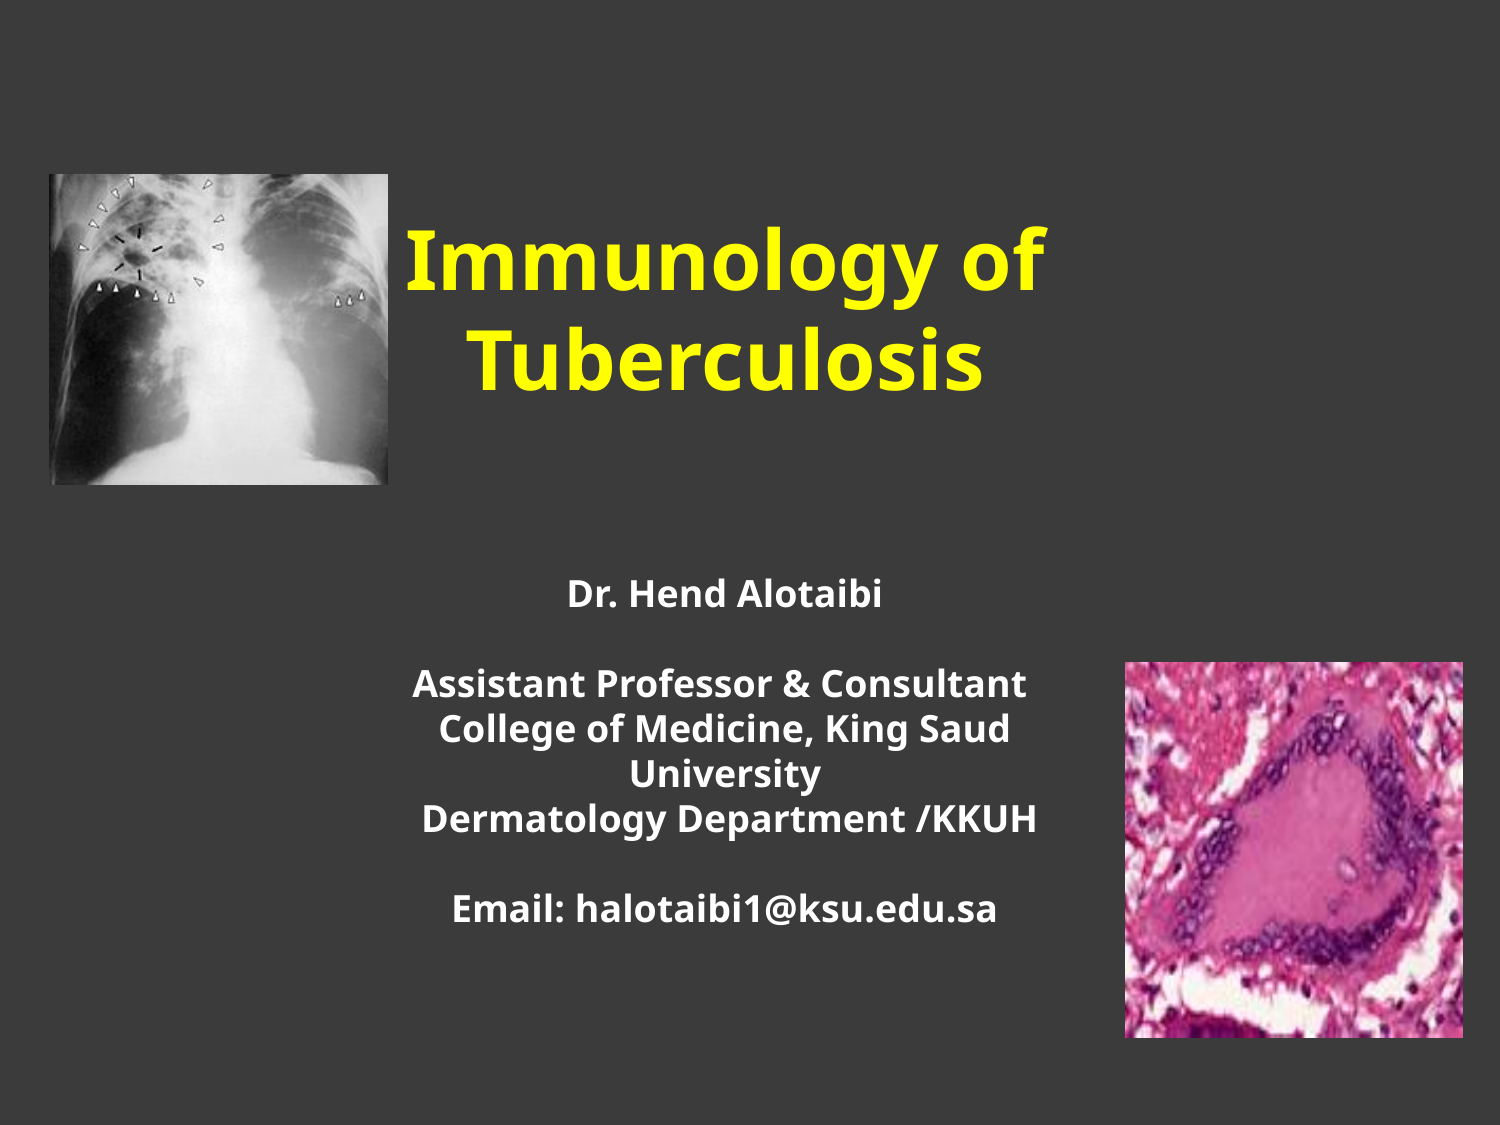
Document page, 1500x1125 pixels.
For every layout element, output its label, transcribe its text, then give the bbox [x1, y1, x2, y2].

picture [1124, 662, 1463, 1038]
picture [49, 174, 388, 485]
text_box Dr. Hend Alotaibi Assistant Professor & Consultant College of Medicine, King Saud University Dermatology Department /KKUH Email: halotaibi1@ksu.edu.sa [324, 562, 1125, 938]
text_box Immunology of Tuberculosis [398, 199, 1063, 415]
